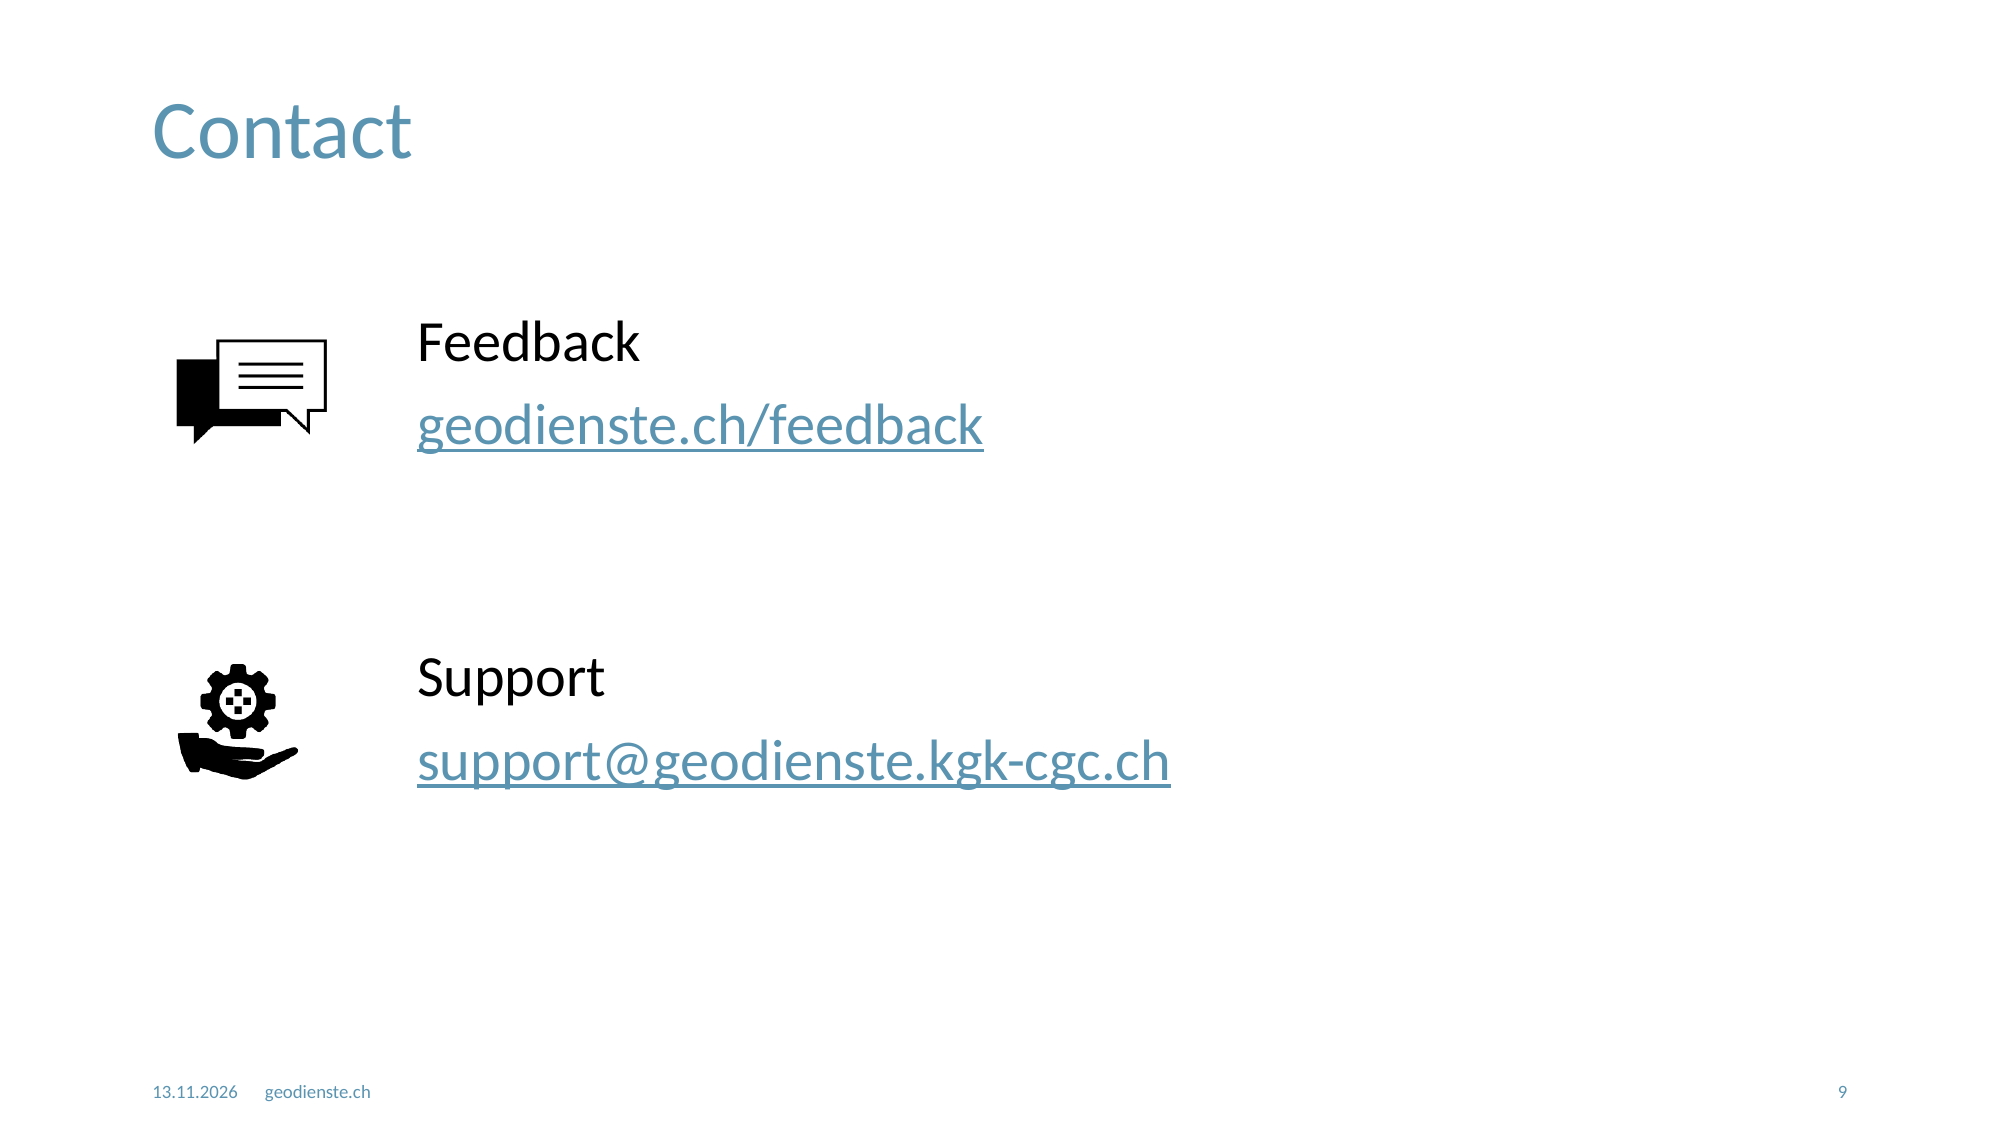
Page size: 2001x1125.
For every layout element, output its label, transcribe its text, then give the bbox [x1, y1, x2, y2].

picture [116, 277, 384, 480]
slide_number 9 [1412, 1061, 1863, 1122]
text_box Contact [137, 79, 1863, 206]
footer geodienste.ch [249, 1061, 588, 1122]
list Feedback geodienste.ch/feedback Support support@geodienste.kgk-cgc.ch [402, 303, 2000, 745]
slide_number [137, 1061, 249, 1122]
picture [99, 601, 367, 804]
